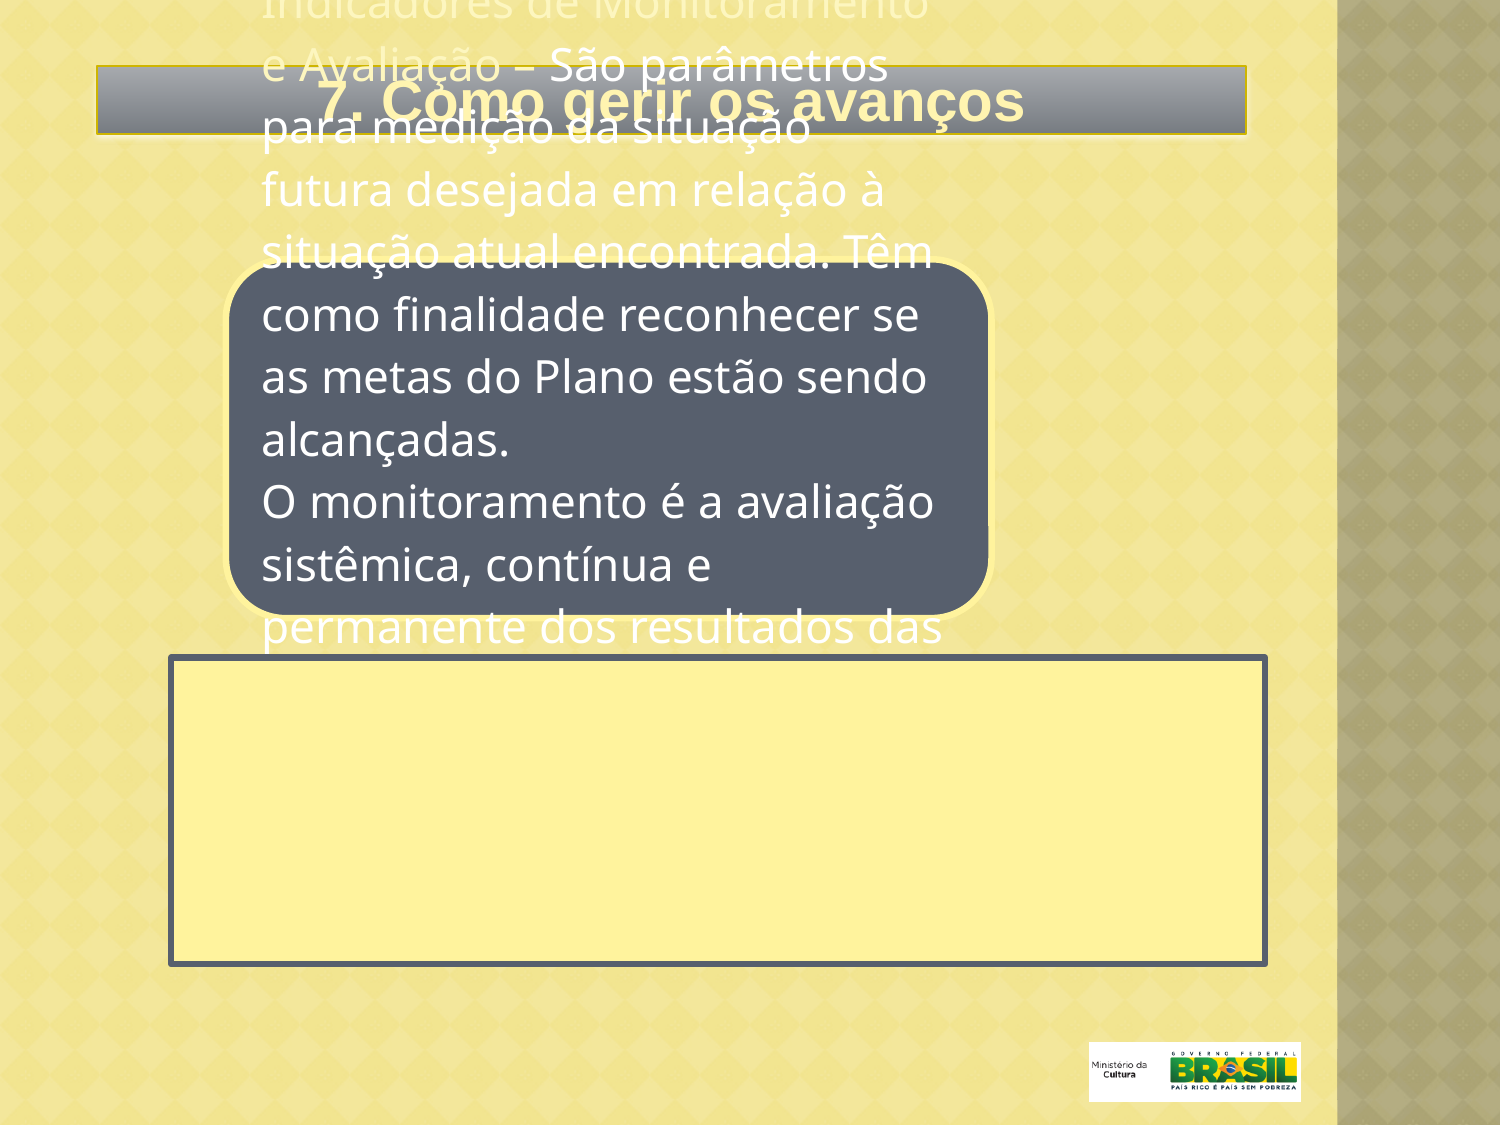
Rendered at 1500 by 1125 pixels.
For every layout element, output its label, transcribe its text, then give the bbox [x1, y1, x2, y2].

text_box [170, 219, 1266, 965]
title 7. Como gerir os avanços [96, 65, 1247, 135]
picture [1089, 1042, 1302, 1102]
